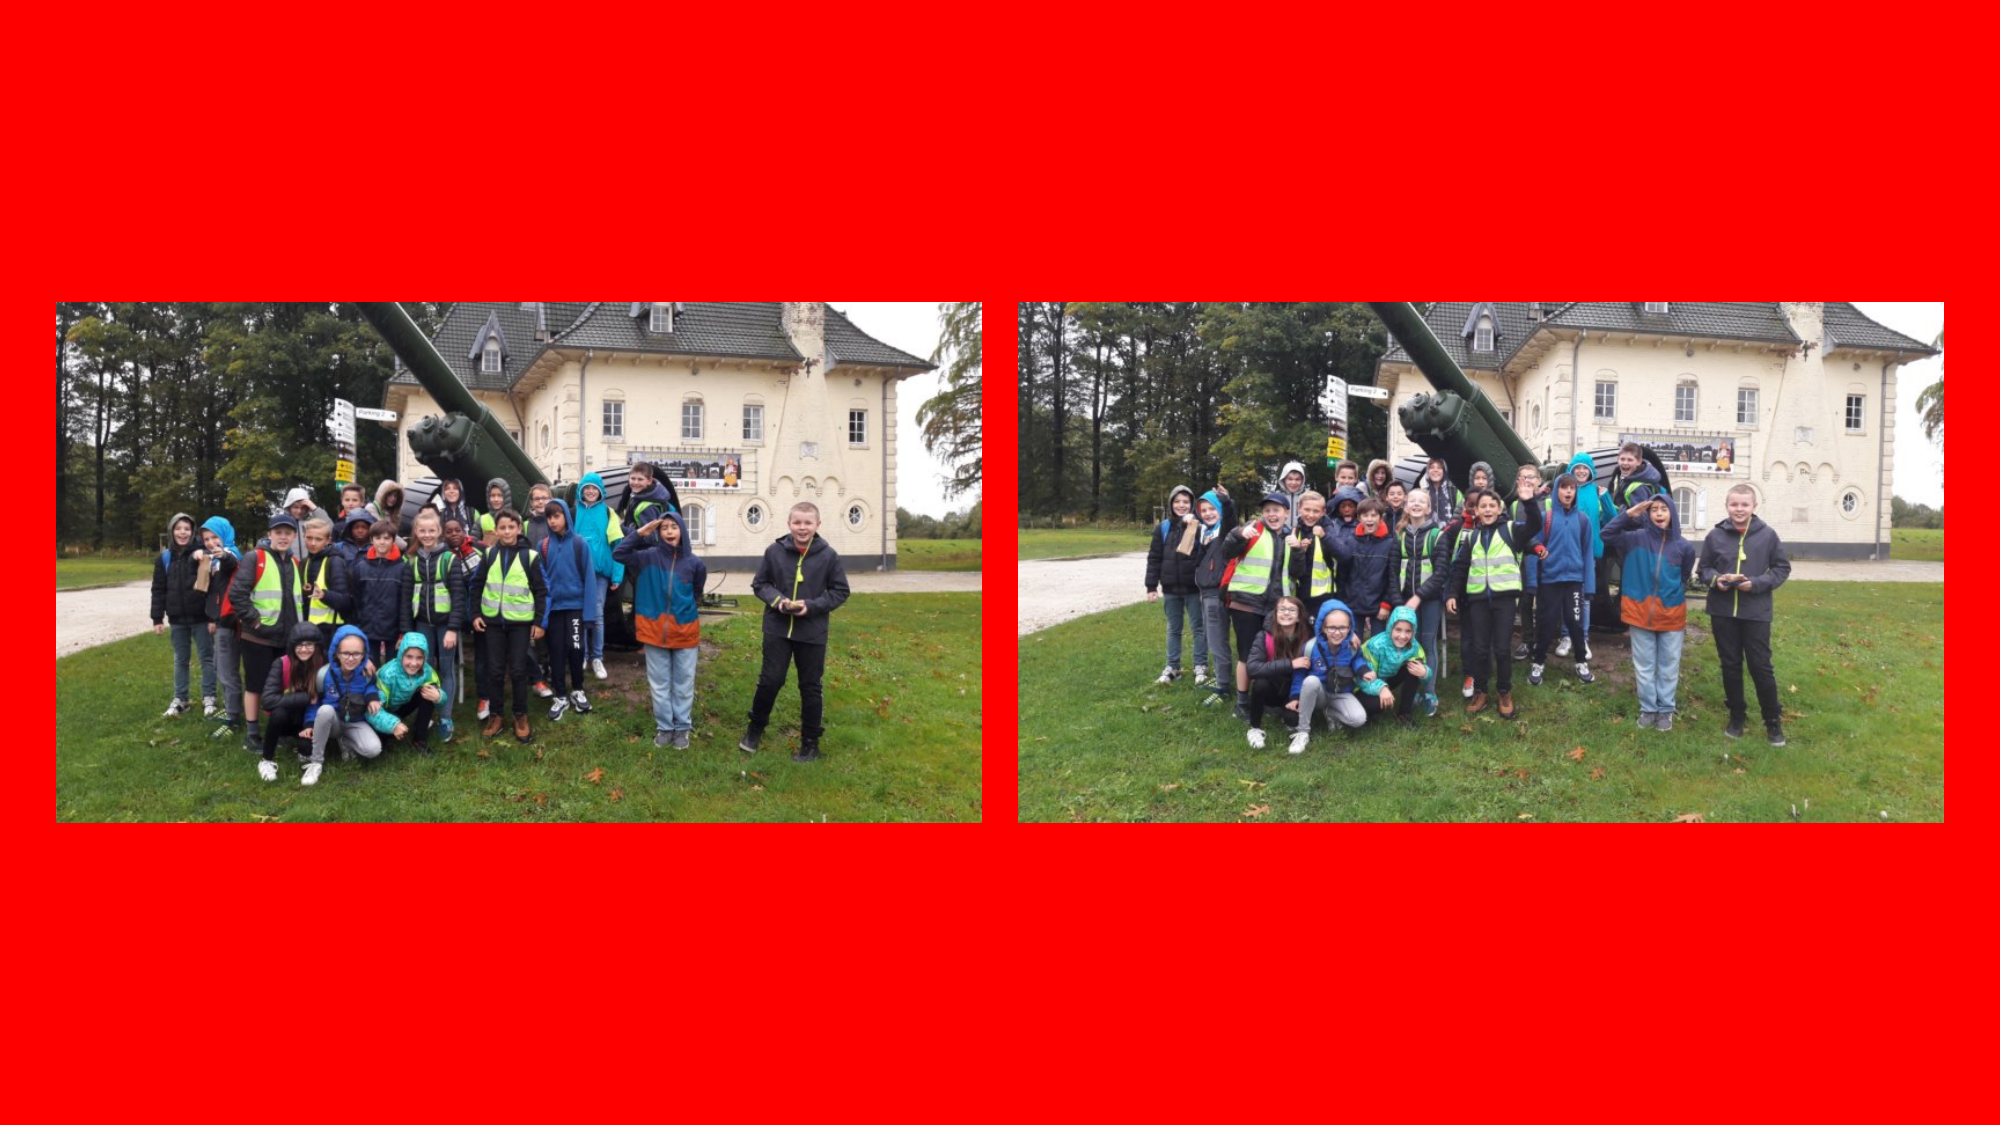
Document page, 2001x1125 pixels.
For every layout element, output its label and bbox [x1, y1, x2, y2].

picture [56, 302, 982, 823]
picture [1018, 302, 1944, 823]
